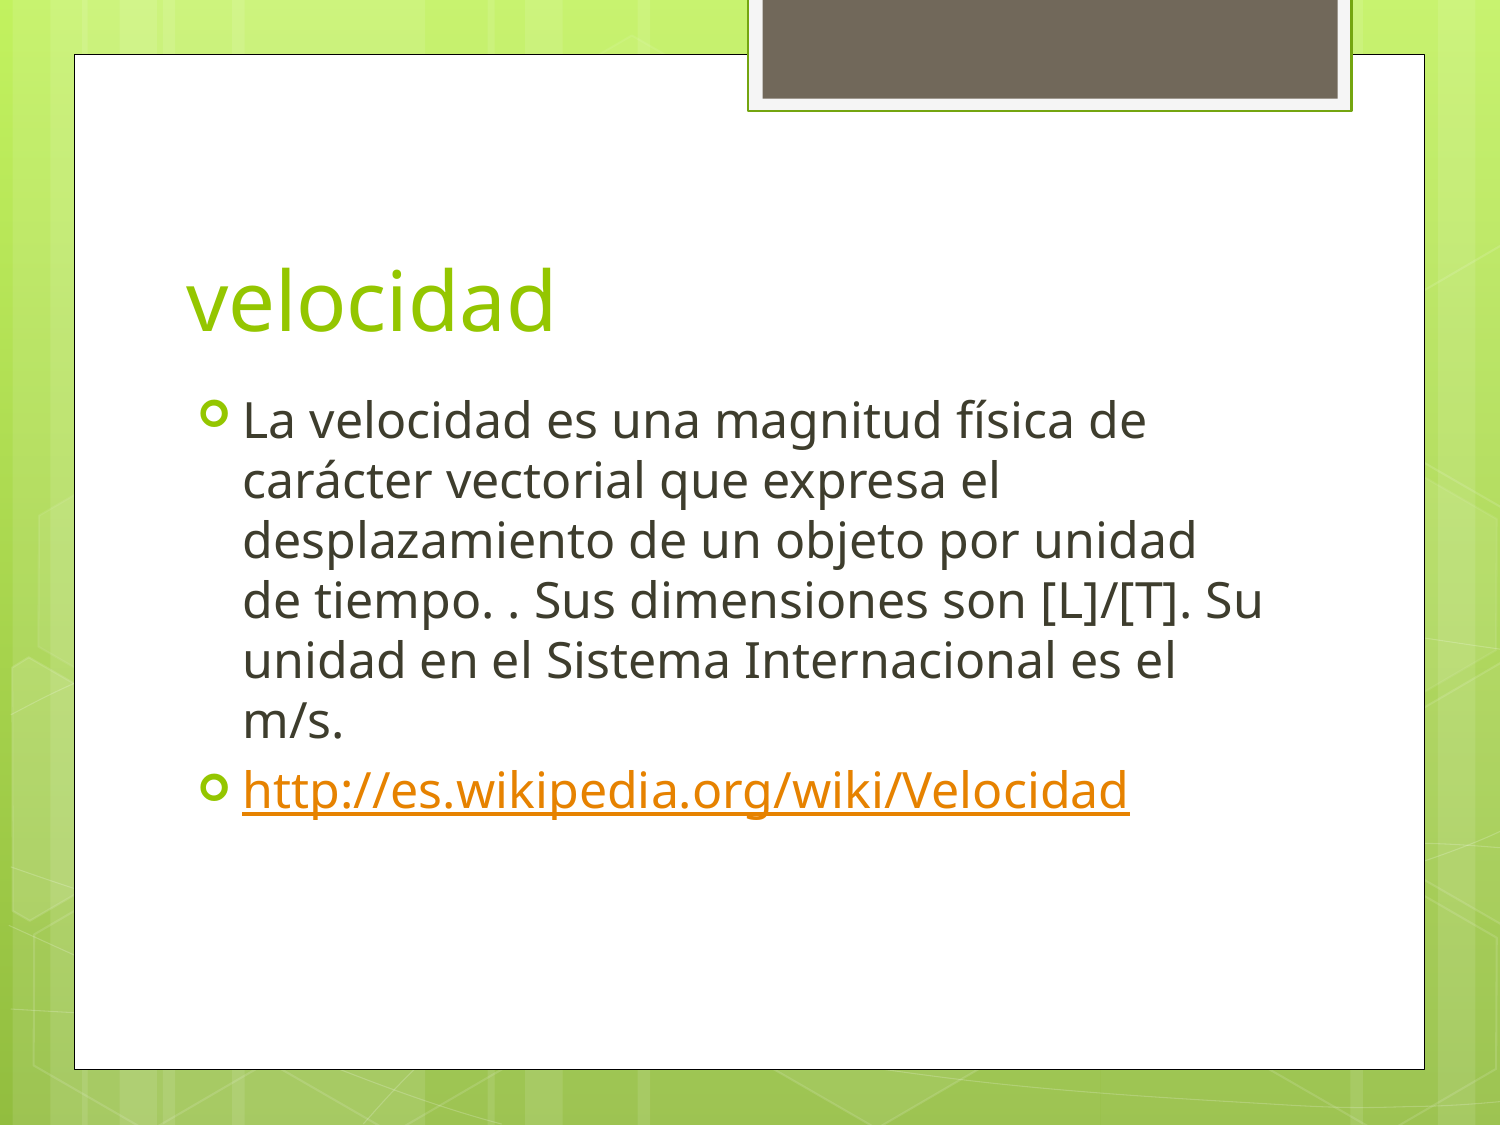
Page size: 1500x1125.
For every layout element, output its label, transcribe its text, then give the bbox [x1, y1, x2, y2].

title velocidad [171, 168, 1324, 357]
list La velocidad es una magnitud física de carácter vectorial que expresa el desplazamiento de un objeto por unidad de tiempo. . Sus dimensiones son [L]/[T]. Su unidad en el Sistema Internacional es el m/s. http://es.wikipedia.org/wiki/Velocidad [171, 381, 1283, 957]
